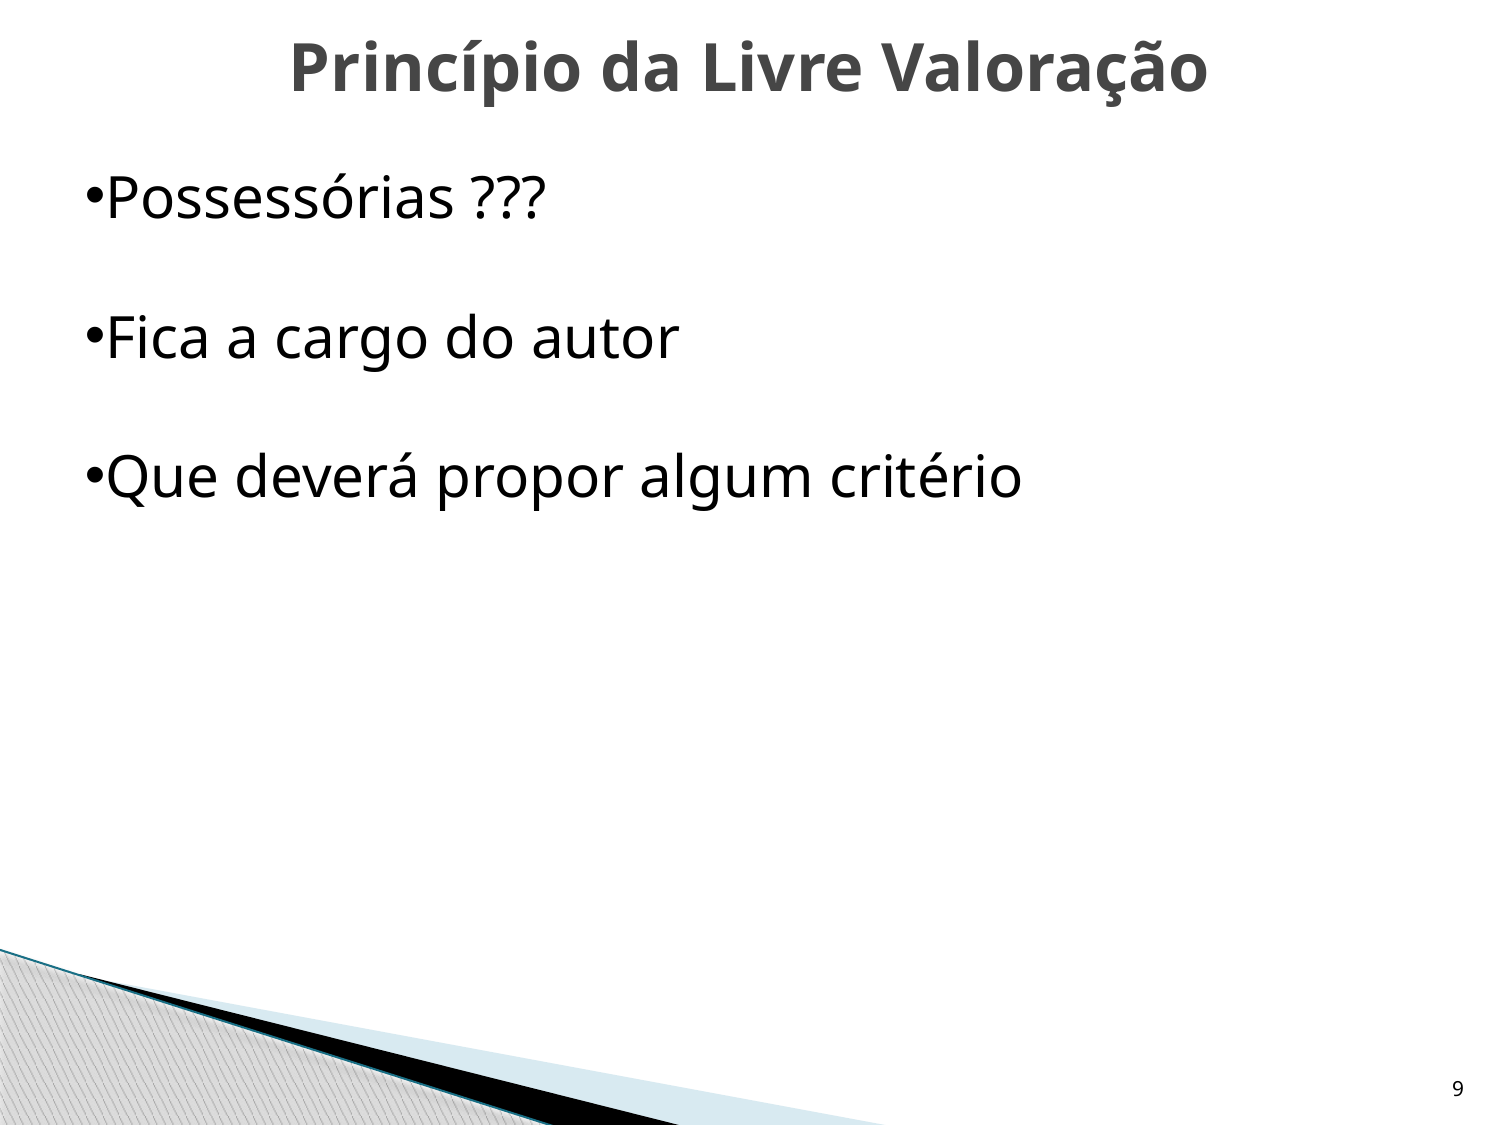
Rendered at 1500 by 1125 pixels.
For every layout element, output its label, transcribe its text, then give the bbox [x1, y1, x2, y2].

title Princípio da Livre Valoração [0, 0, 1500, 129]
slide_number 9 [1418, 1051, 1479, 1112]
text_box Possessórias ??? Fica a cargo do autor Que deverá propor algum critério [70, 152, 1465, 517]
